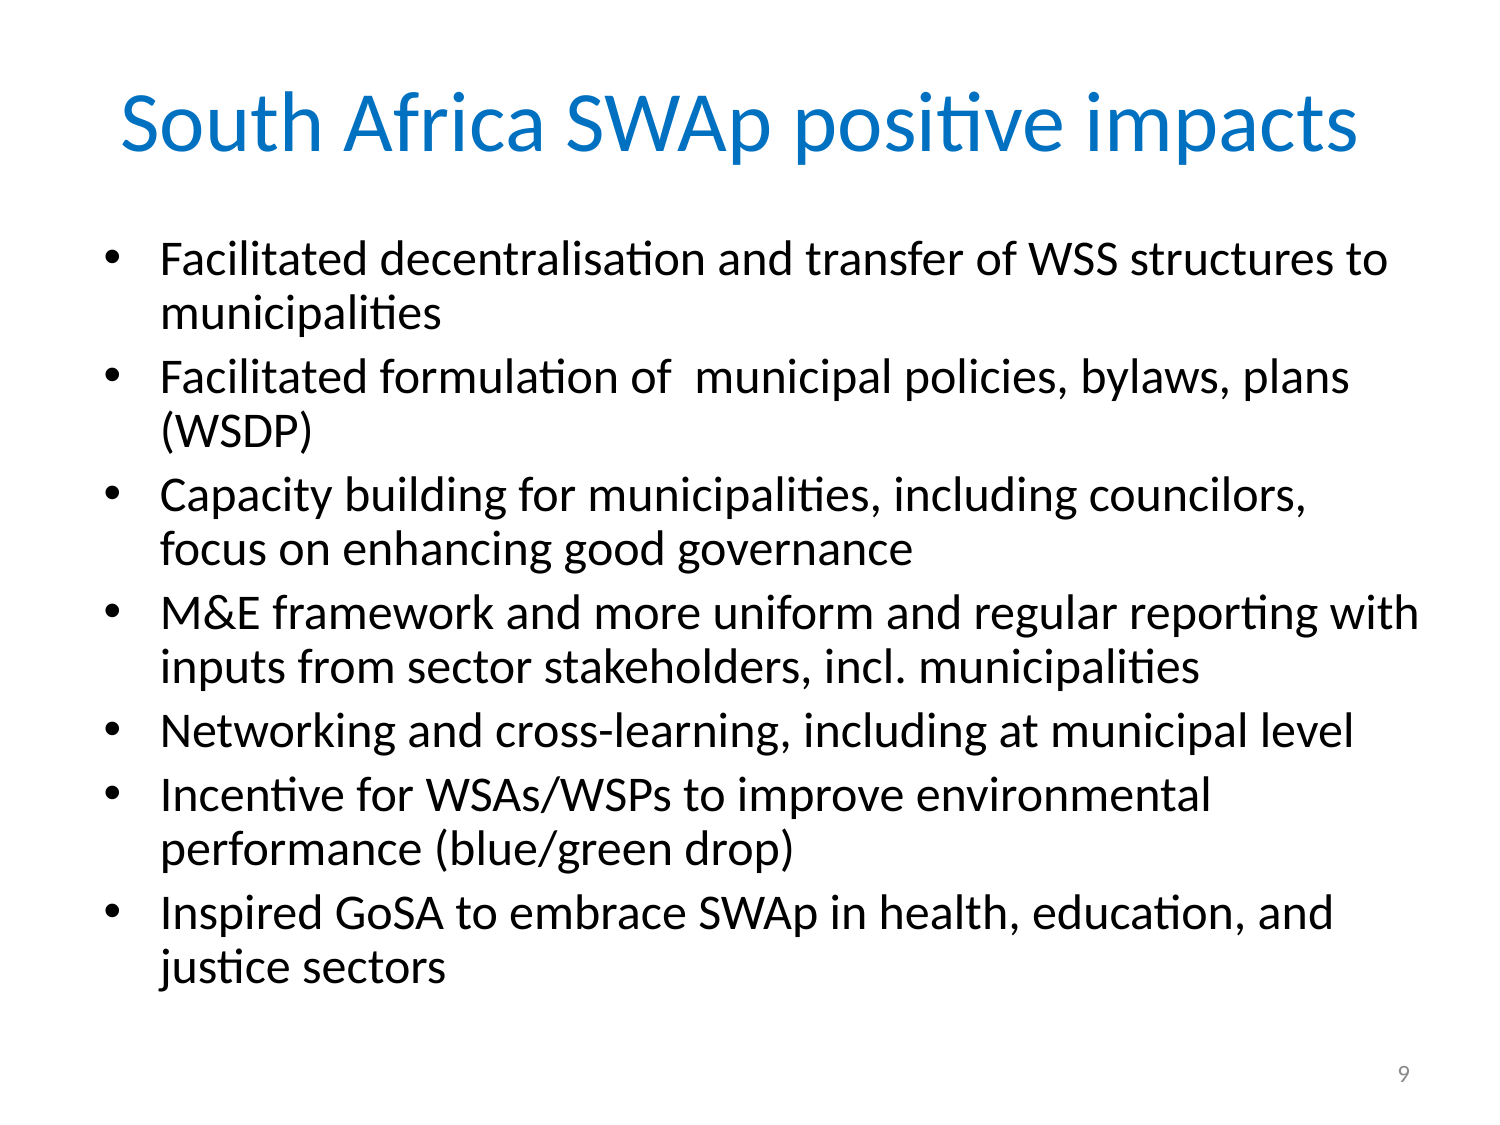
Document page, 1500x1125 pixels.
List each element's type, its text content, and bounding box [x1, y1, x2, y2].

title South Africa SWAp positive impacts [74, 44, 1426, 190]
list Facilitated decentralisation and transfer of WSS structures to municipalities Facilitated formulation of municipal policies, bylaws, plans (WSDP) Capacity building for municipalities, including councilors, focus on enhancing good governance M&E framework and more uniform and regular reporting with inputs from sector stakeholders, incl. municipalities Networking and cross-learning, including at municipal level Incentive for WSAs/WSPs to improve environmental performance (blue/green drop) Inspired GoSA to embrace SWAp in health, education, and justice sectors [88, 224, 1439, 1039]
slide_number 9 [1074, 1042, 1425, 1103]
